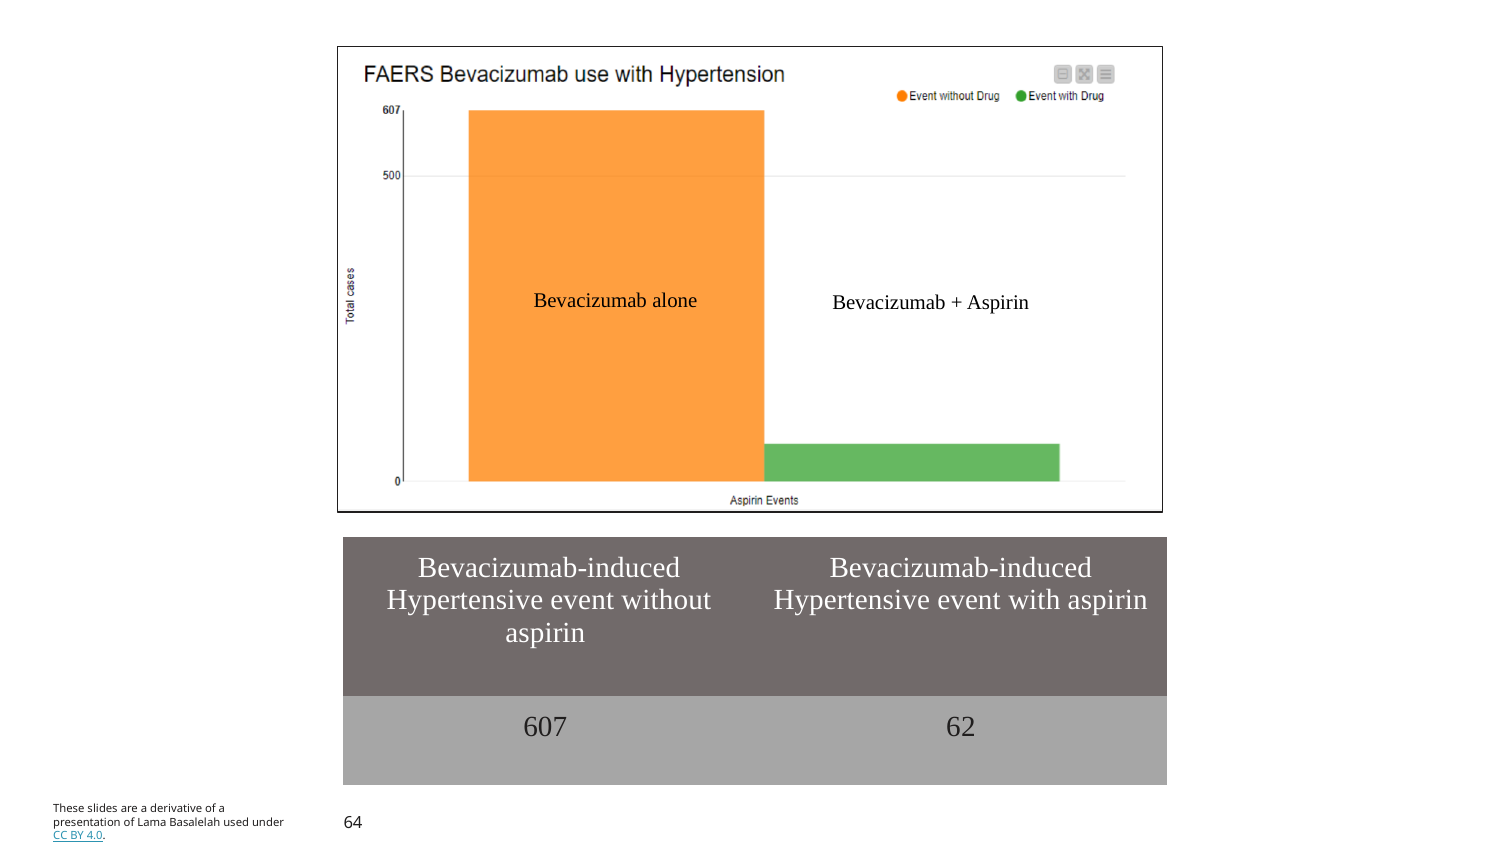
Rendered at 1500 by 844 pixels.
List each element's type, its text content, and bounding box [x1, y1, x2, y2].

slide_number 64 [305, 804, 401, 843]
picture [338, 47, 1162, 511]
table_cell 62 [755, 696, 1167, 785]
table_header Bevacizumab-induced Hypertensive event without aspirin [343, 537, 755, 696]
table_header Bevacizumab-induced Hypertensive event with aspirin [755, 537, 1167, 696]
table_cell 607 [343, 696, 755, 785]
